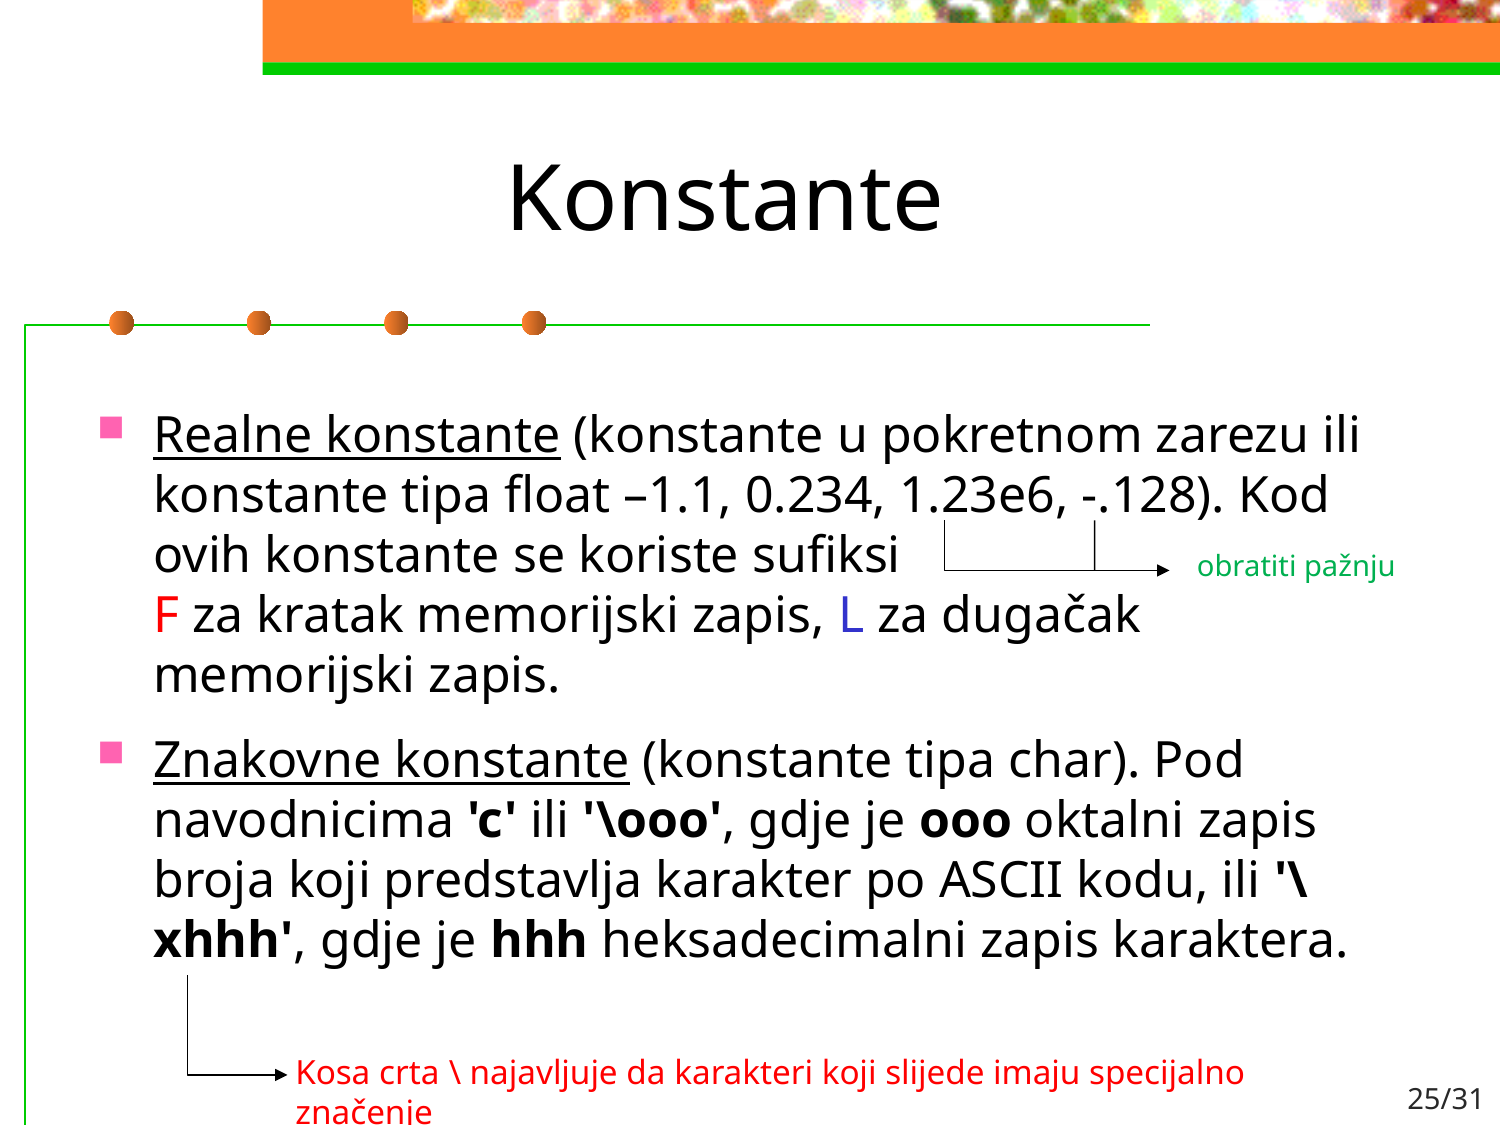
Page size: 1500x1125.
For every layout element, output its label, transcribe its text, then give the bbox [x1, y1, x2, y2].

text_box 25/31 [1374, 1072, 1500, 1123]
text_box [1095, 553, 1170, 577]
text_box obratiti pažnju [1182, 540, 1412, 590]
picture [412, 0, 1500, 23]
title Konstante [87, 99, 1363, 288]
list Realne konstante (konstante u pokretnom zarezu ili konstante tipa float –1.1, 0.234, 1.23e6, -.128). Kod ovih konstante se koriste sufiksi F za kratak memorijski zapis, L za dugačak memorijski zapis. Znakovne konstante (konstante tipa char). Pod navodnicima 'c' ili '\ooo', gdje je ooo oktalni zapis broja koji predstavlja karakter po ASCII kodu, ili '\xhhh', gdje je hhh heksadecimalni zapis karaktera. [82, 395, 1388, 1071]
text_box [944, 520, 1094, 571]
text_box [187, 975, 280, 1082]
text_box Kosa crta \ najavljuje da karakteri koji slijede imaju specijalno značenje [280, 1044, 1375, 1125]
